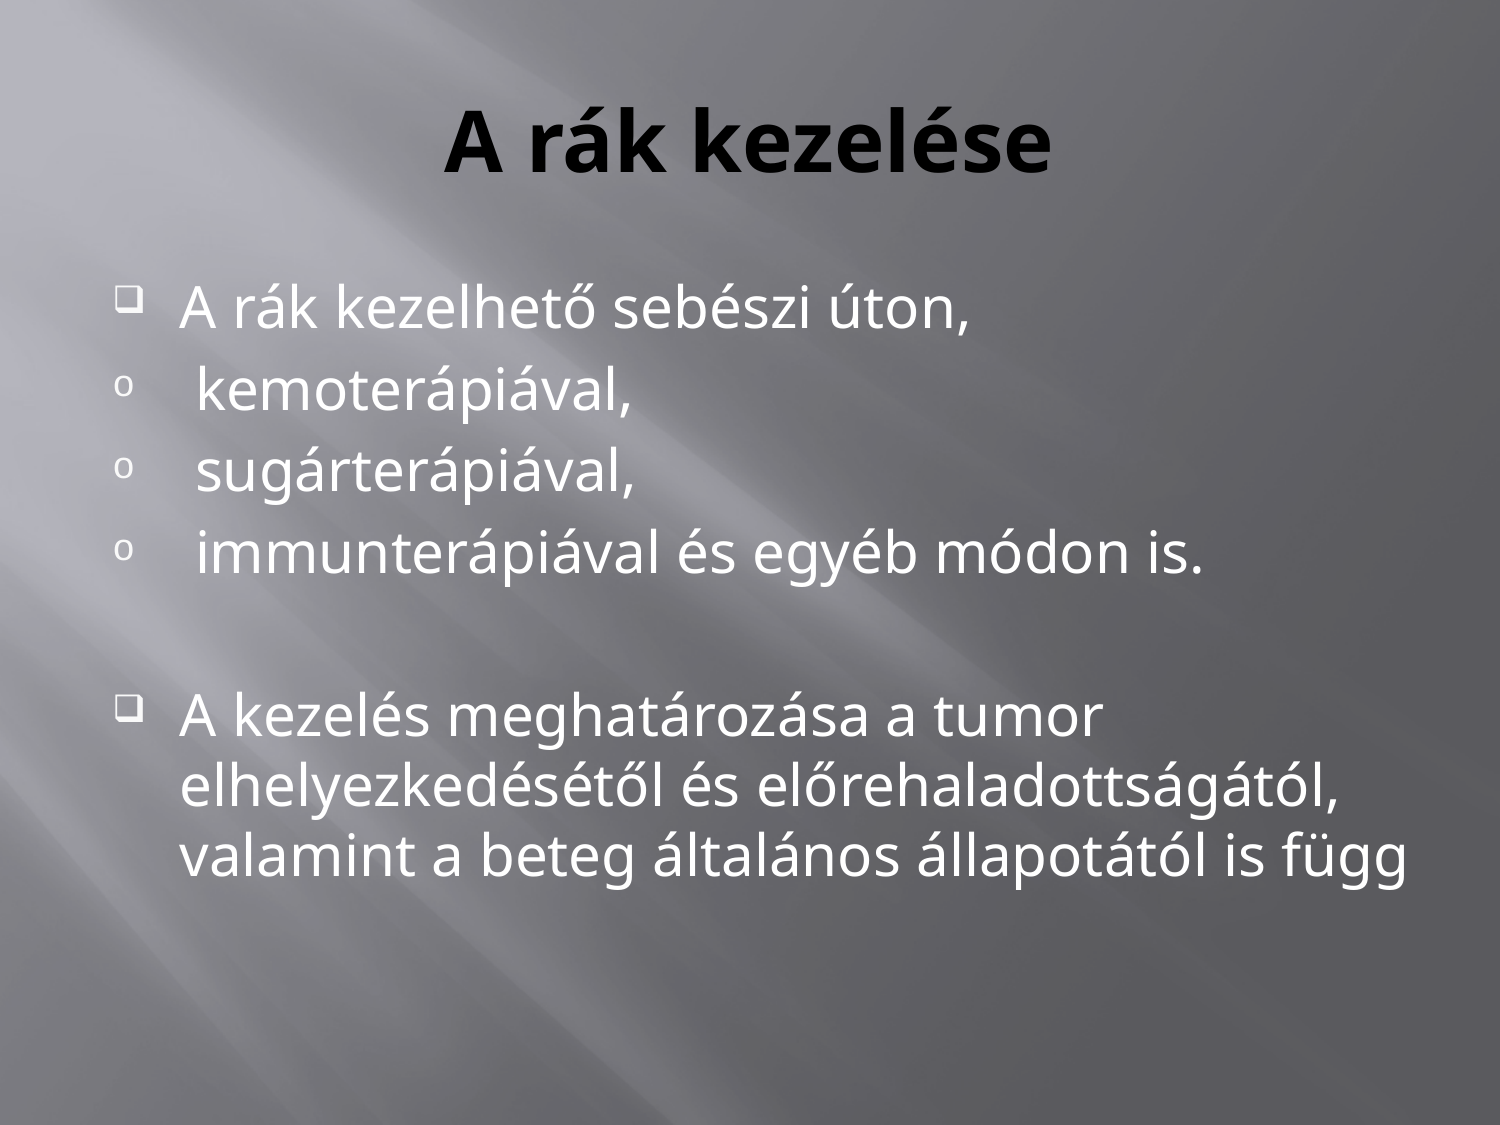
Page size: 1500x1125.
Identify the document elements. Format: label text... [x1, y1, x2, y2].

title A rák kezelése [75, 45, 1425, 233]
list A rák kezelhető sebészi úton, kemoterápiával, sugárterápiával, immunterápiával és egyéb módon is. A kezelés meghatározása a tumor elhelyezkedésétől és előrehaladottságától, valamint a beteg általános állapotától is függ [75, 262, 1425, 1035]
